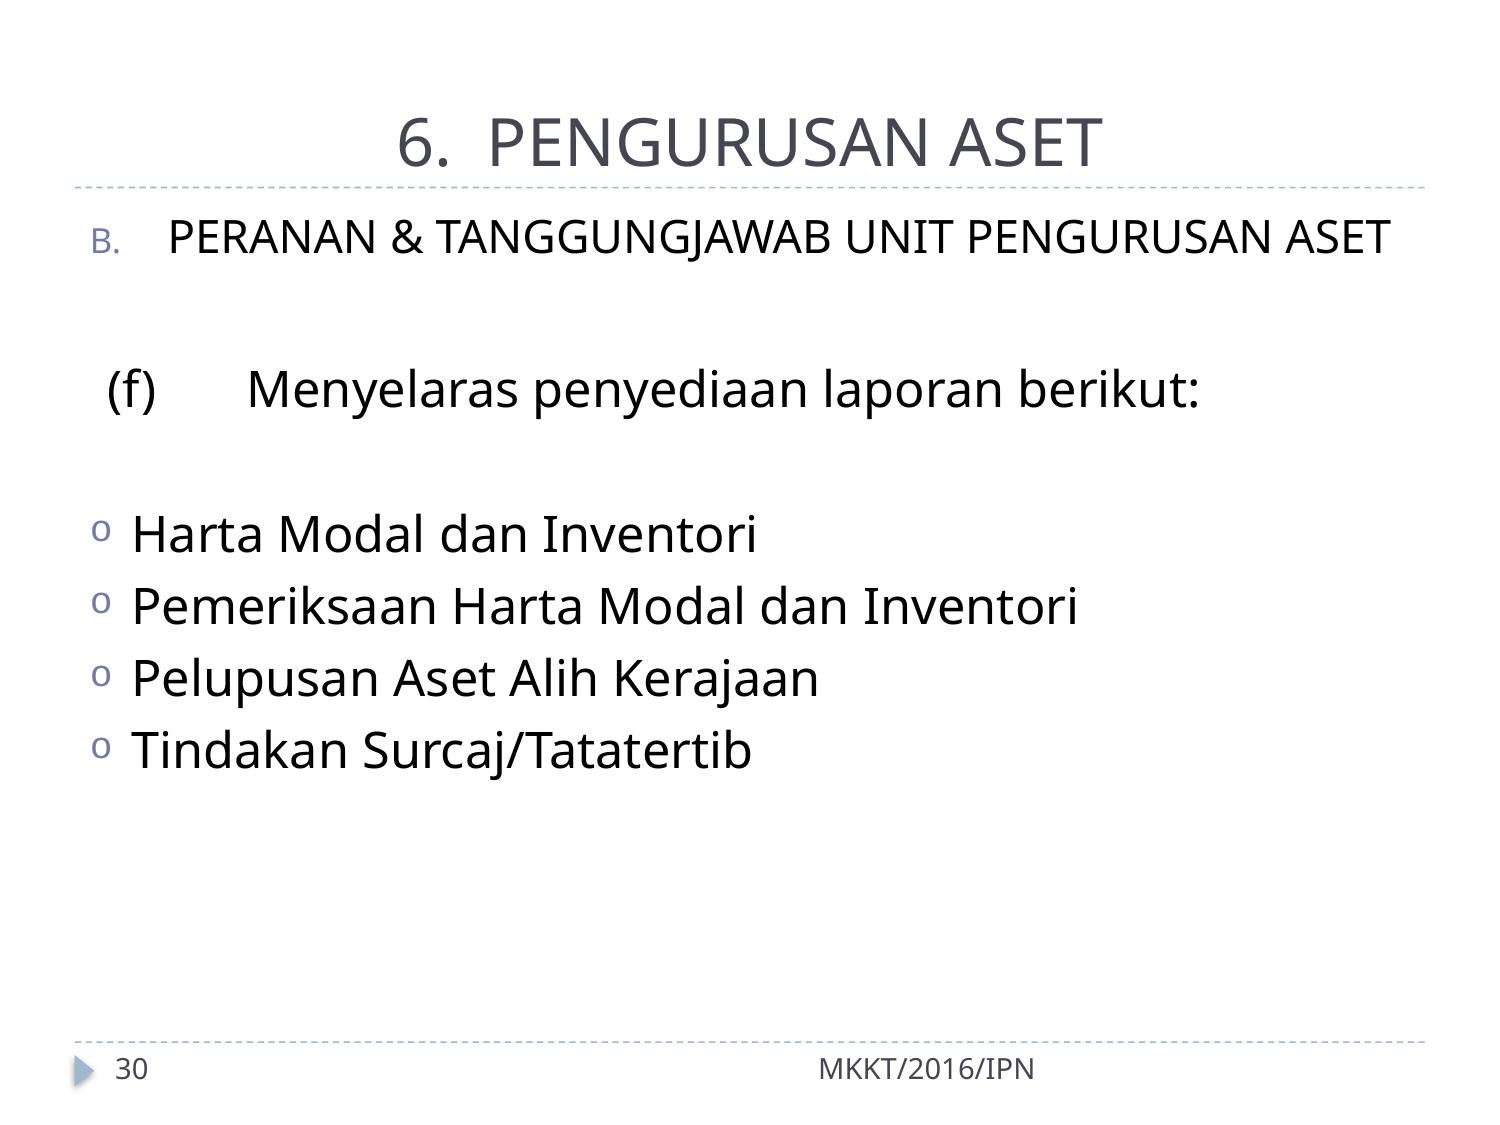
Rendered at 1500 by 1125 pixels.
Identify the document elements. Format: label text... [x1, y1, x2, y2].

footer MKKT/2016/IPN [475, 1042, 1051, 1103]
slide_number 30 [100, 1042, 426, 1103]
list PERANAN & TANGGUNGJAWAB UNIT PENGURUSAN ASET [75, 200, 1425, 325]
title 6. PENGURUSAN ASET [75, 24, 1425, 188]
text_box (f) Menyelaras penyediaan laporan berikut: Harta Modal dan Inventori Pemeriksaan Harta Modal dan Inventori Pelupusan Aset Alih Kerajaan Tindakan Surcaj/Tatatertib [74, 350, 1425, 862]
